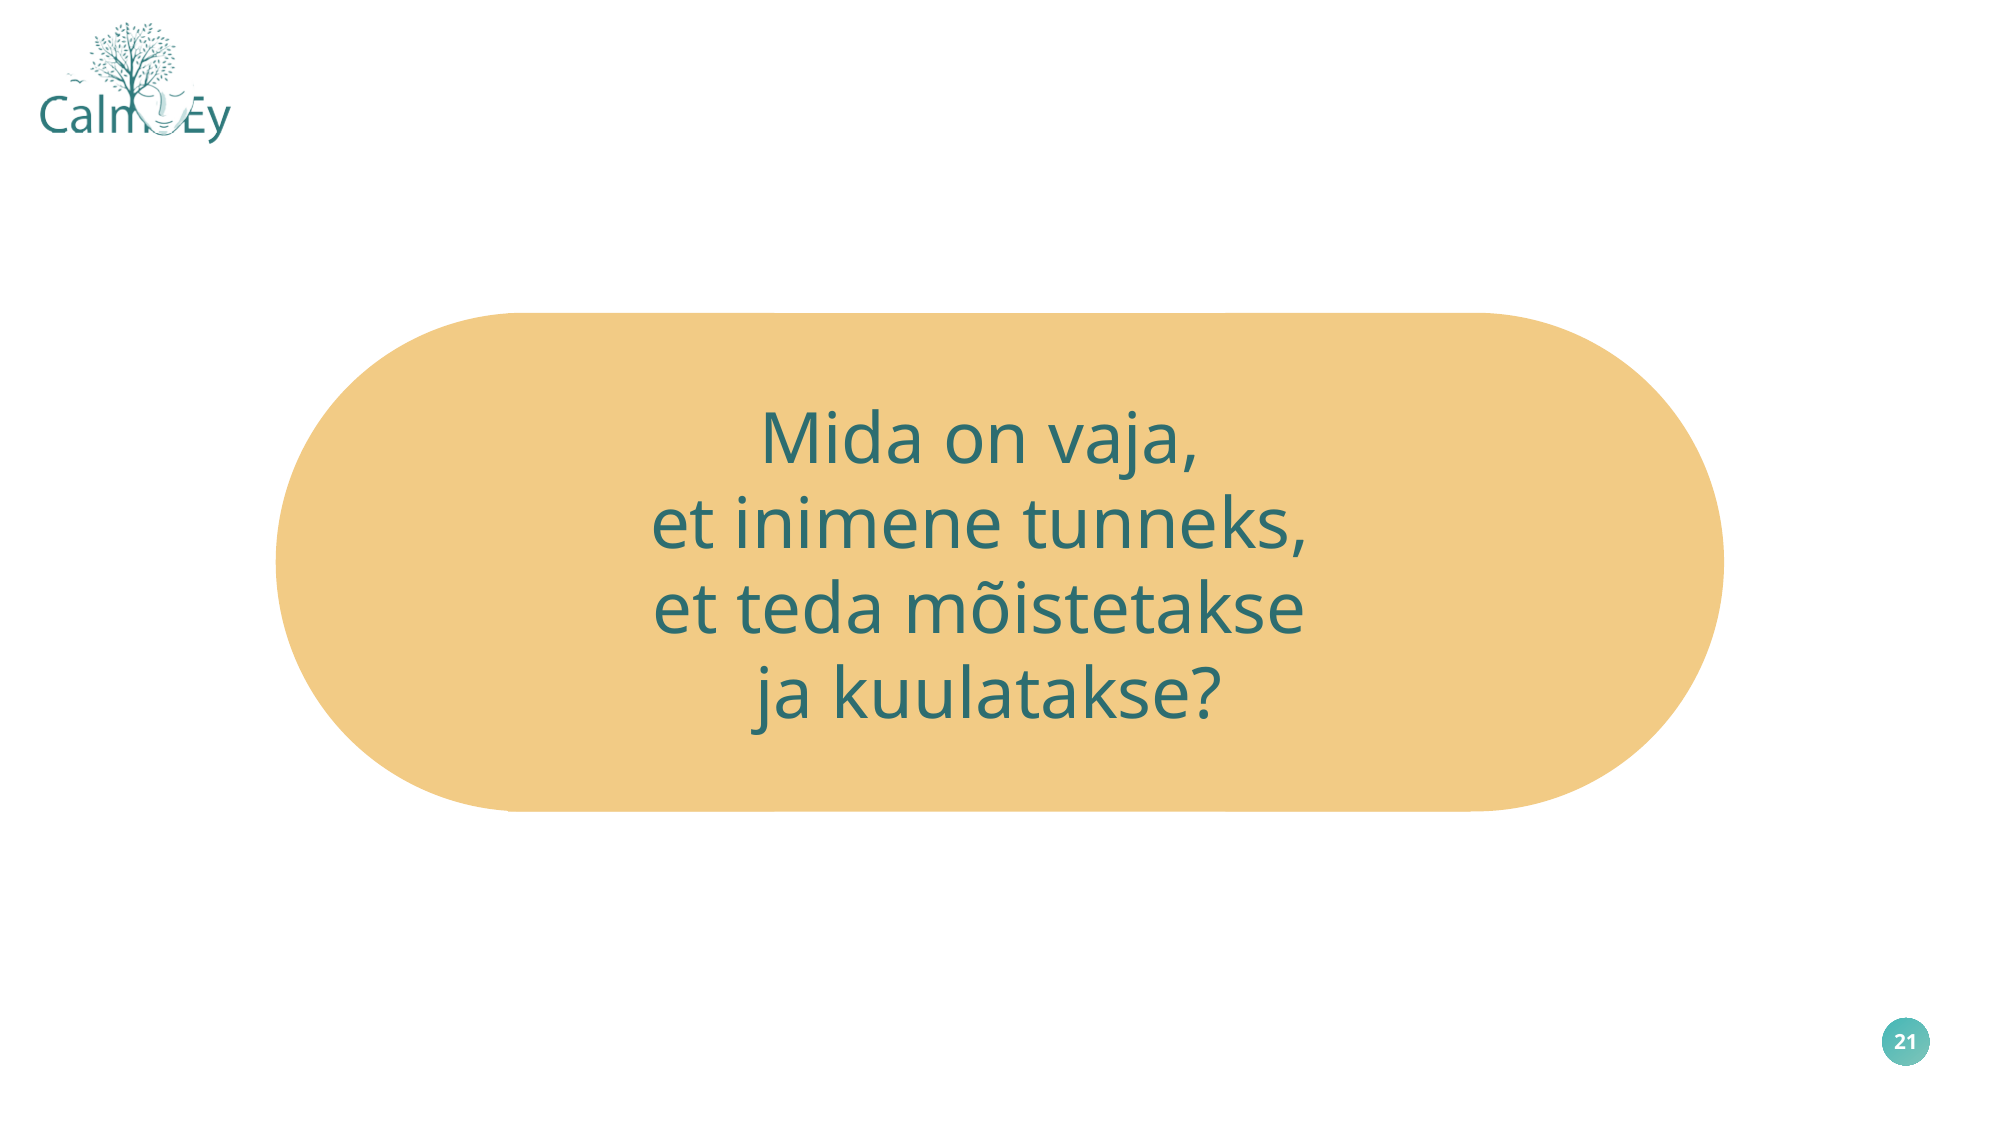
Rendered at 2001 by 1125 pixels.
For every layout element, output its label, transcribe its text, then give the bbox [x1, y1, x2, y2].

text_box [275, 313, 508, 811]
text_box Mida on vaja, et inimene tunneks, et teda mõistetakse ja kuulatakse? [508, 313, 1471, 812]
text_box [1225, 312, 1725, 812]
picture [19, 4, 256, 152]
